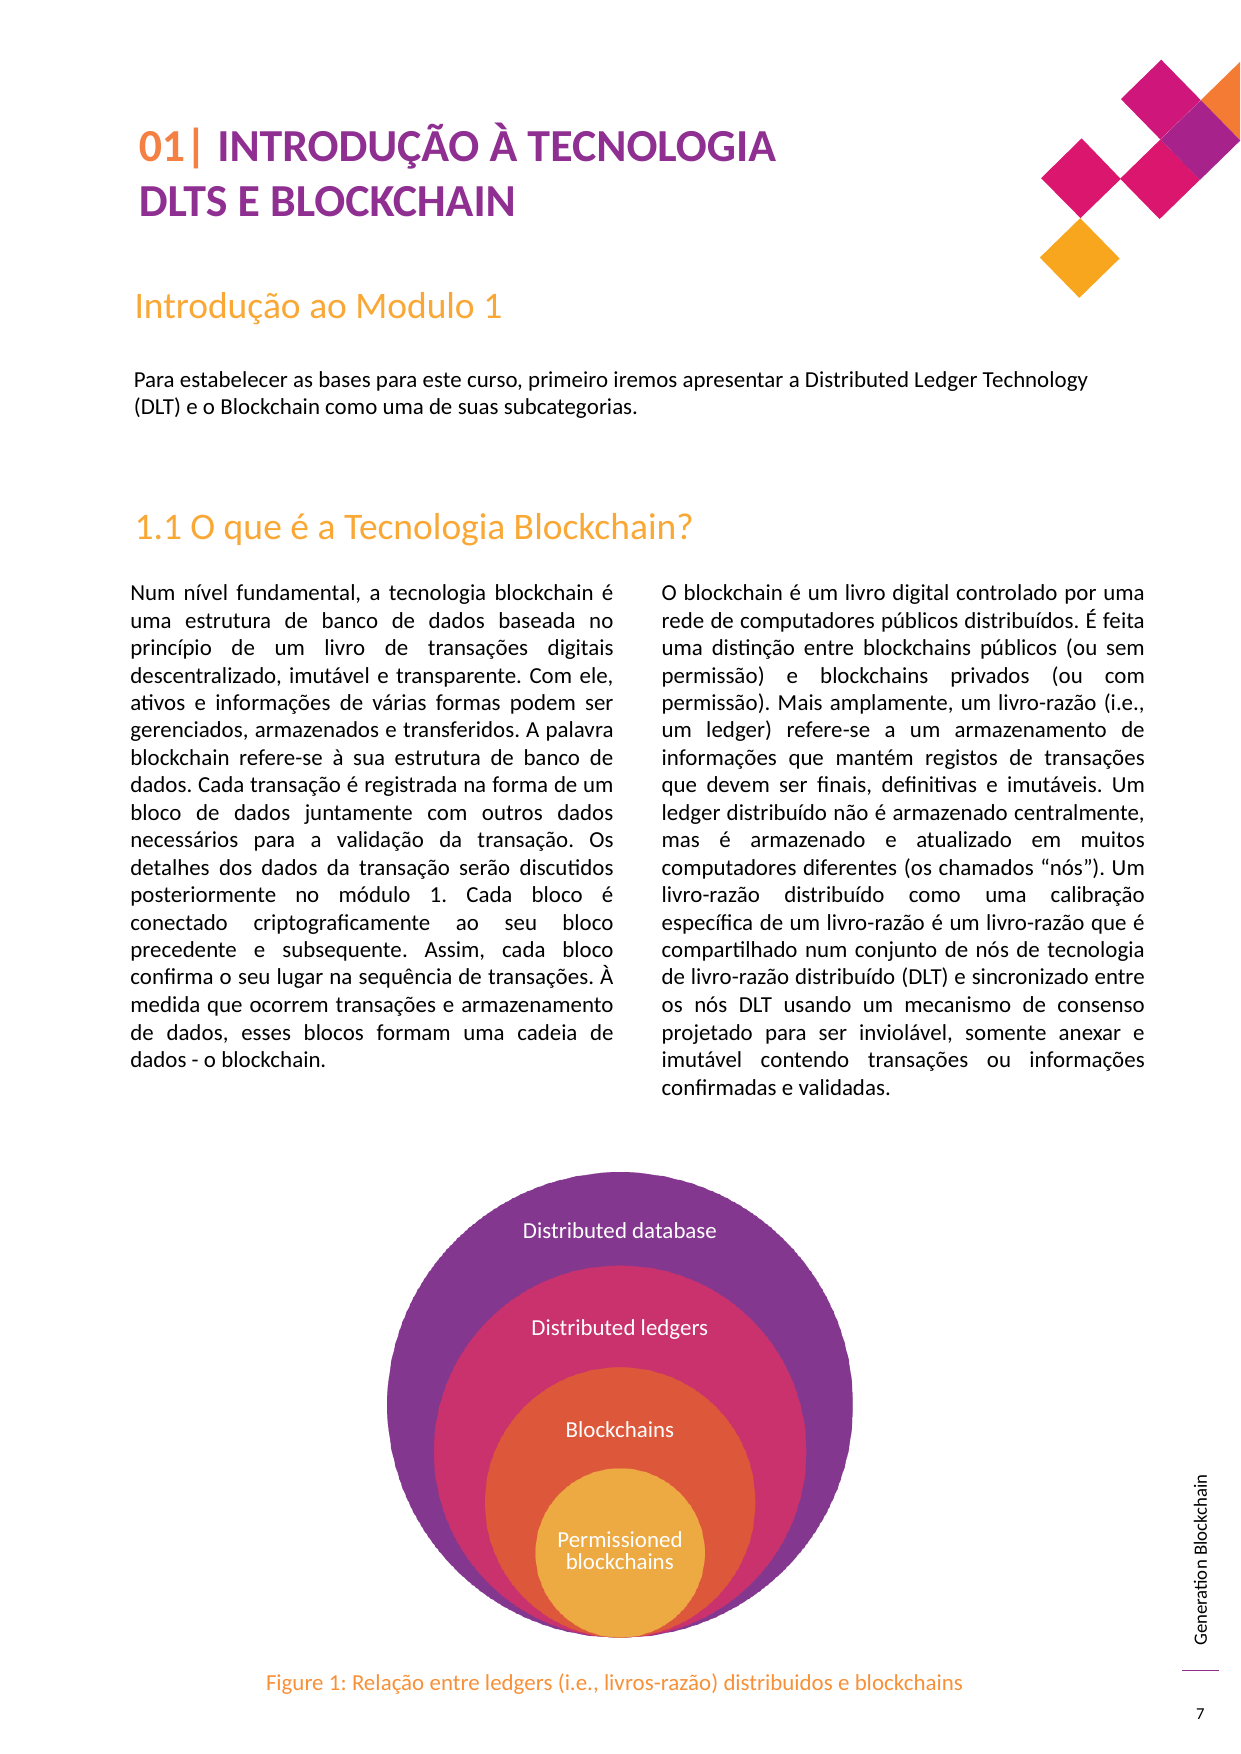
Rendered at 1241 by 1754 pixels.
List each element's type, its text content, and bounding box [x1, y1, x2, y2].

picture [387, 1172, 853, 1640]
slide_number 7 [1169, 1674, 1231, 1751]
text_box Num nível fundamental, a tecnologia blockchain é uma estrutura de banco de dados baseada no princípio de um livro de transações digitais descentralizado, imutável e transparente. Com ele, ativos e informações de várias formas podem ser gerenciados, armazenados e transferidos. A palavra blockchain refere-se à sua estrutura de banco de dados. Cada transação é registrada na forma de um bloco de dados juntamente com outros dados necessários para a validação da transação. Os detalhes dos dados da transação serão discutidos posteriormente no módulo 1. Cada bloco é conectado criptograficamente ao seu bloco precedente e subsequente. Assim, cada bloco confirma o seu lugar na sequência de transações. À medida que ocorrem transações e armazenamento de dados, esses blocos formam uma cadeia de dados - o blockchain. O blockchain é um livro digital controlado por uma rede de computadores públicos distribuídos. É feita uma distinção entre blockchains públicos (ou sem permissão) e blockchains privados (ou com permissão). Mais amplamente, um livro-razão (i.e., um ledger) refere-se a um armazenamento de informações que mantém registos de transações que devem ser finais, definitivas e imutáveis. Um ledger distribuído não é armazenado centralmente, mas é armazenado e atualizado em muitos computadores diferentes (os chamados “nós”). Um livro-razão distribuído como uma calibração específica de um livro-razão é um livro-razão que é compartilhado num conjunto de nós de tecnologia de livro-razão distribuído (DLT) e sincronizado entre os nós DLT usando um mecanismo de consenso projetado para ser inviolável, somente anexar e imutável contendo transações ou informações confirmadas e validadas. [115, 570, 1161, 1145]
text_box Introdução ao Modulo 1 [119, 273, 1113, 351]
text_box Para estabelecer as bases para este curso, primeiro iremos apresentar a Distributed Ledger Technology (DLT) e o Blockchain como uma de suas subcategorias. [118, 357, 1110, 449]
text_box Figure 1: Relação entre ledgers (i.e., livros-razão) distribuidos e blockchains [120, 1660, 1111, 1703]
list 01| INTRODUÇÃO À TECNOLOGIA DLTS E BLOCKCHAIN [123, 108, 825, 273]
text_box 1.1 O que é a Tecnologia Blockchain? [119, 494, 1113, 570]
